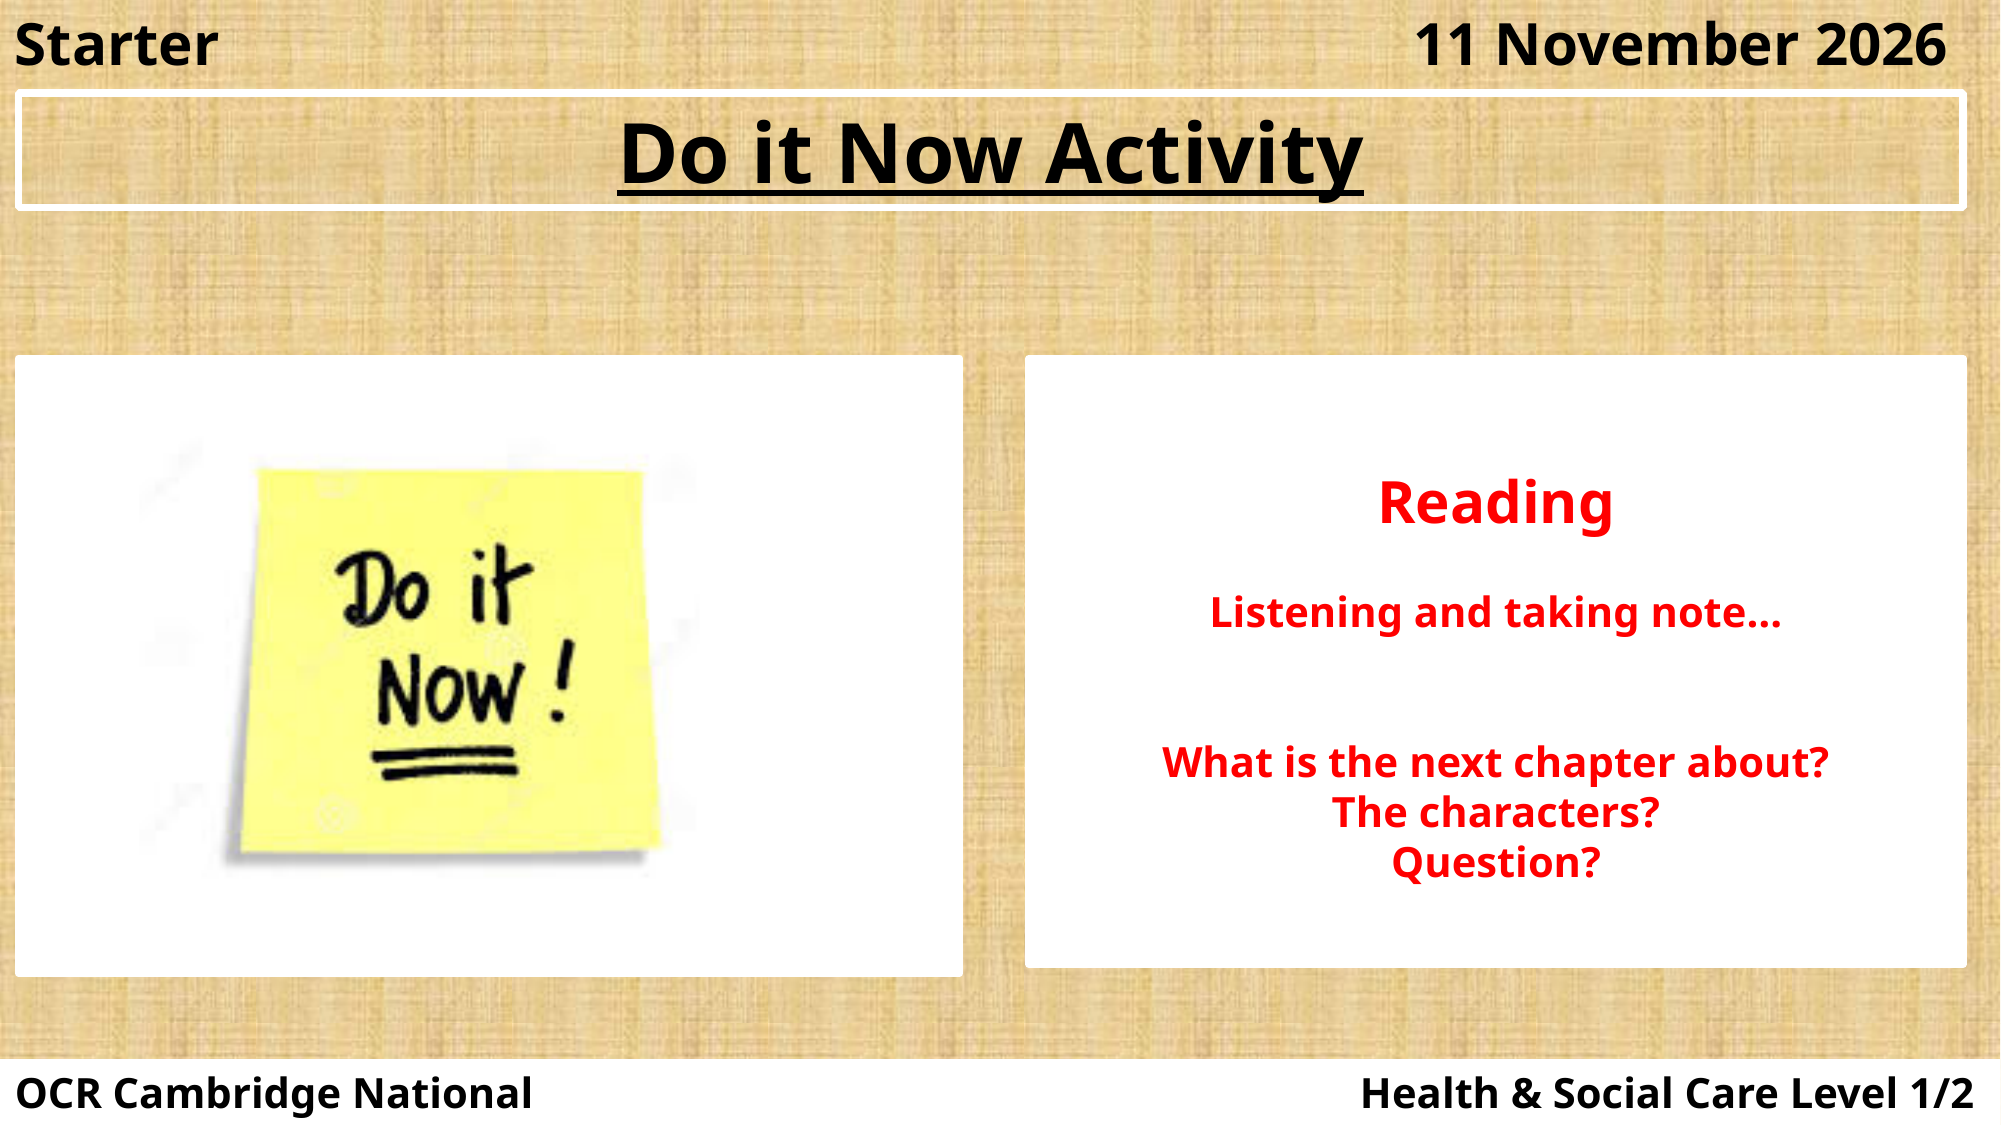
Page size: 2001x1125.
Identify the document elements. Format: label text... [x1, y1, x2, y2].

text_box Reading Listening and taking note… What is the next chapter about? The characters? Question? [1028, 358, 1964, 965]
text_box OCR Cambridge National [0, 1059, 873, 1125]
text_box Health & Social Care Level 1/2 [873, 1059, 2000, 1125]
text_box 18 September 2020 [1205, 0, 1964, 94]
text_box Starter [0, 0, 398, 85]
picture [0, 0, 2001, 1125]
text_box Do it Now Activity [18, 93, 1964, 208]
text_box [18, 358, 960, 974]
